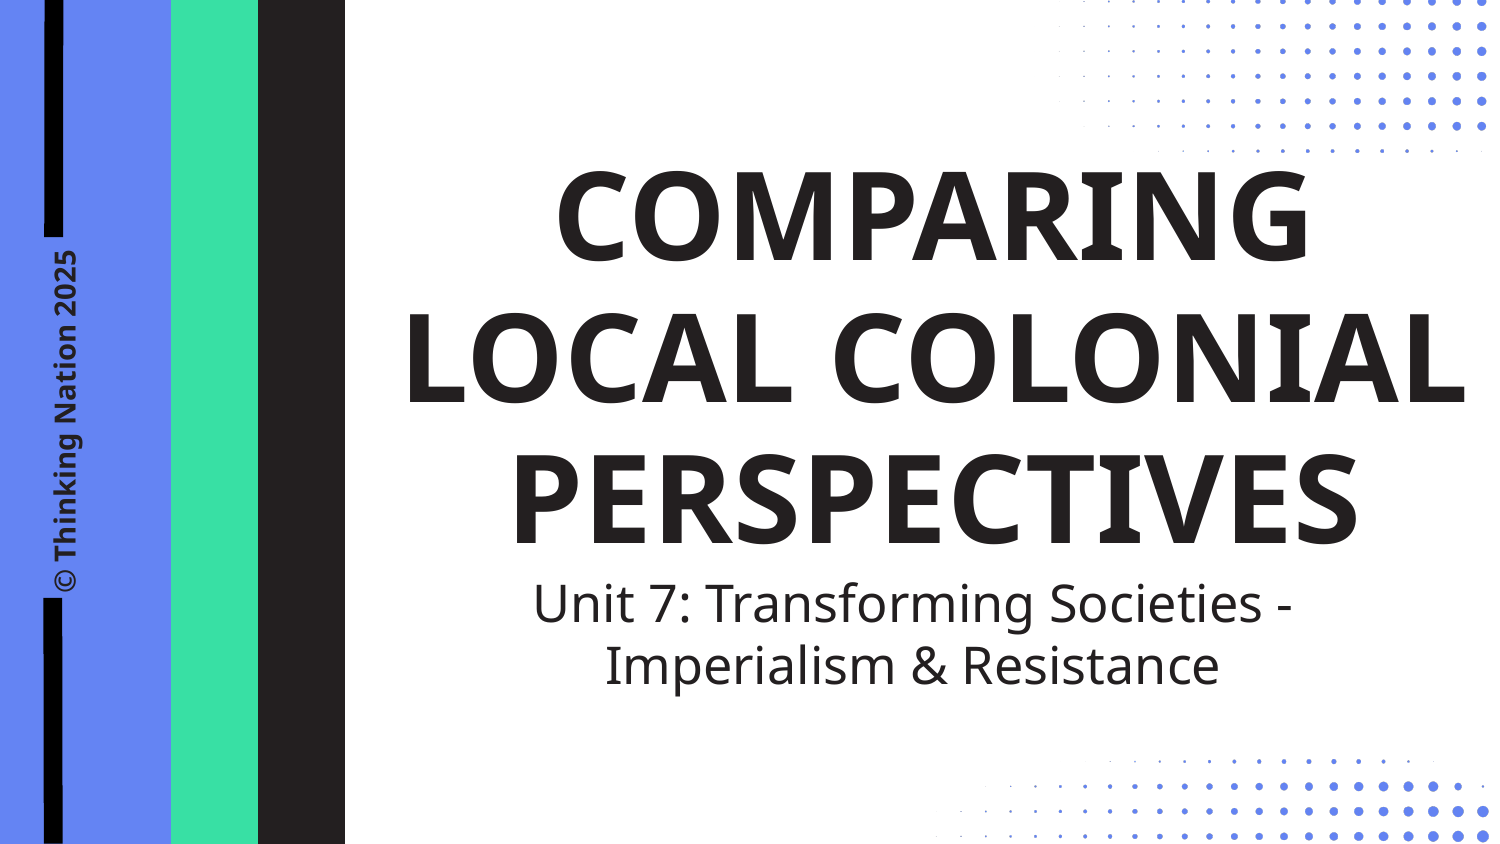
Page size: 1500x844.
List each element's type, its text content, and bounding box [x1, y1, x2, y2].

text_box Unit 7: Transforming Societies - Imperialism & Resistance [395, 570, 1432, 696]
text_box COMPARING LOCAL COLONIAL PERSPECTIVES [356, 147, 1500, 573]
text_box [0, 0, 346, 844]
text_box [911, 759, 1500, 844]
text_box [1034, 0, 1500, 153]
